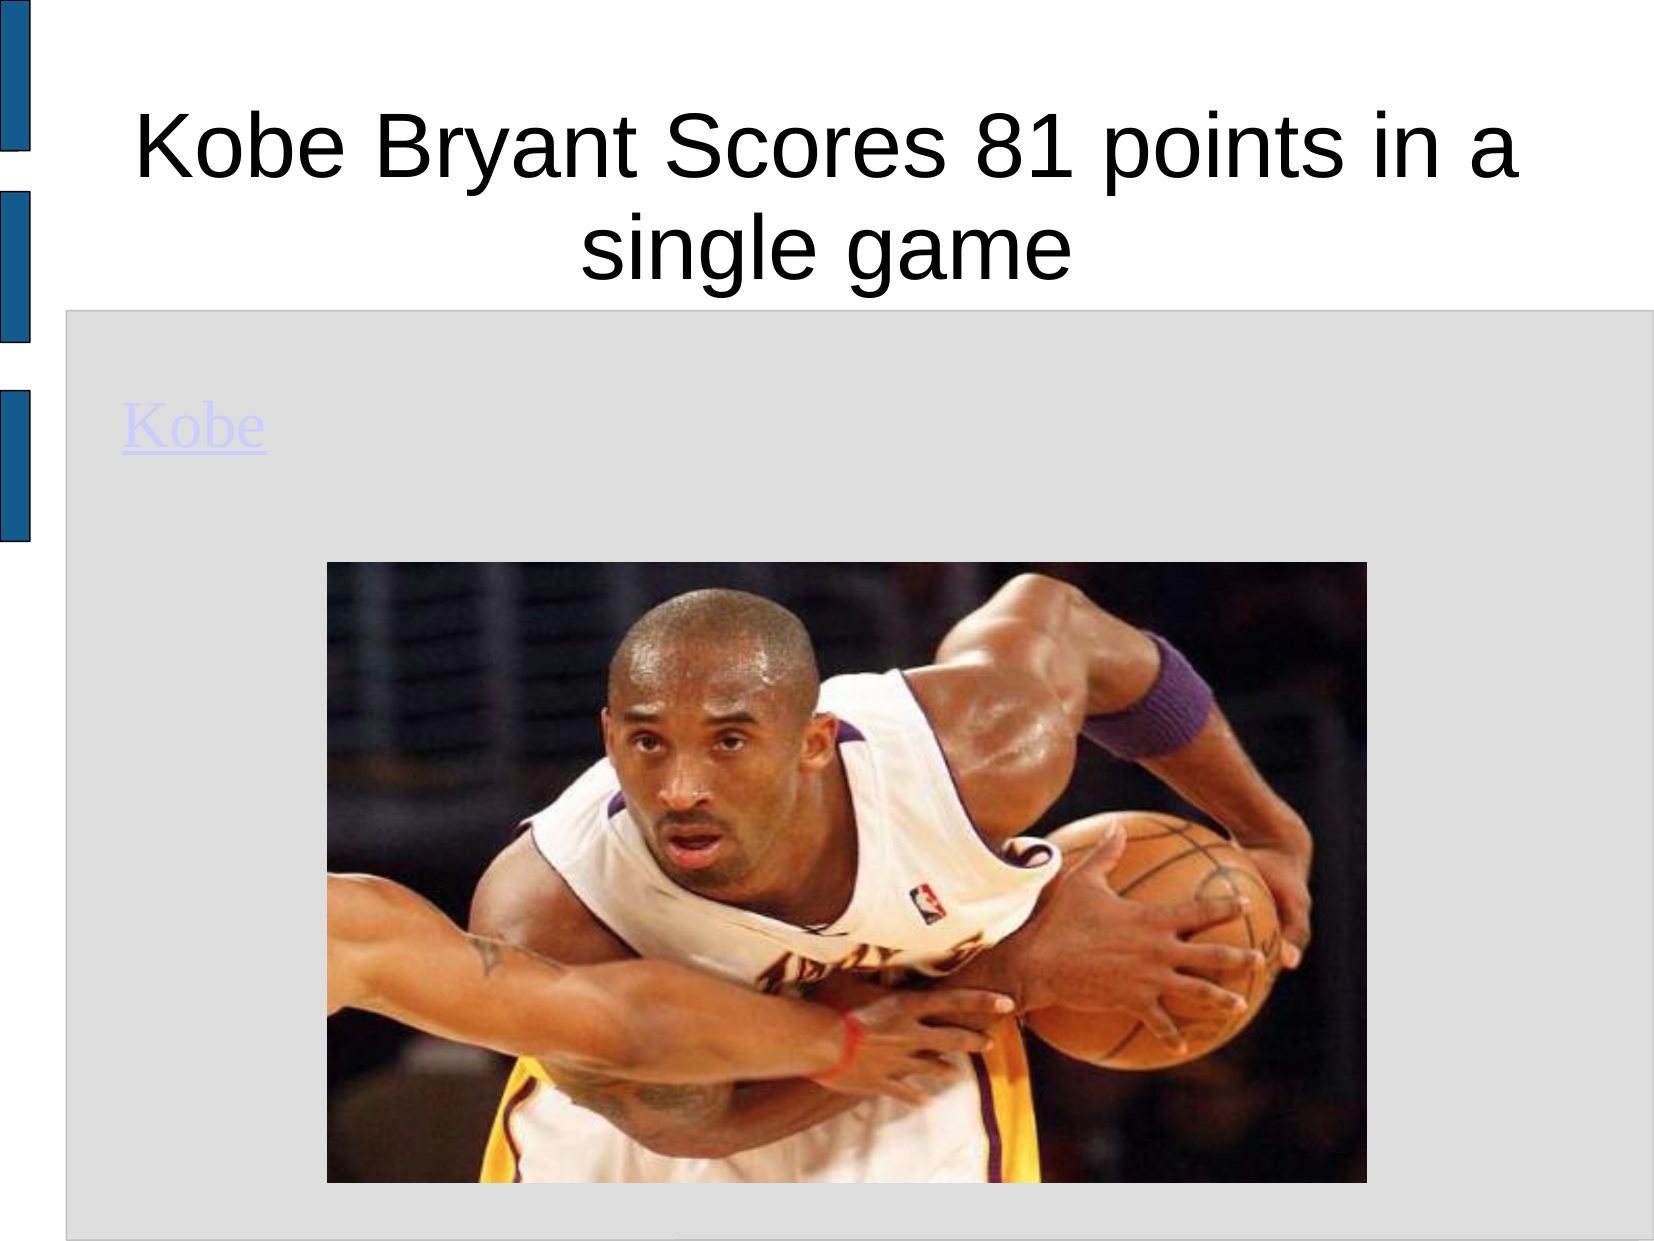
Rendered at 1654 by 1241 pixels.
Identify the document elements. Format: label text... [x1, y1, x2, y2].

subtitle Kobe [121, 315, 1534, 531]
picture [327, 562, 1367, 1183]
title Kobe Bryant Scores 81 points in a single game [121, 92, 1534, 298]
